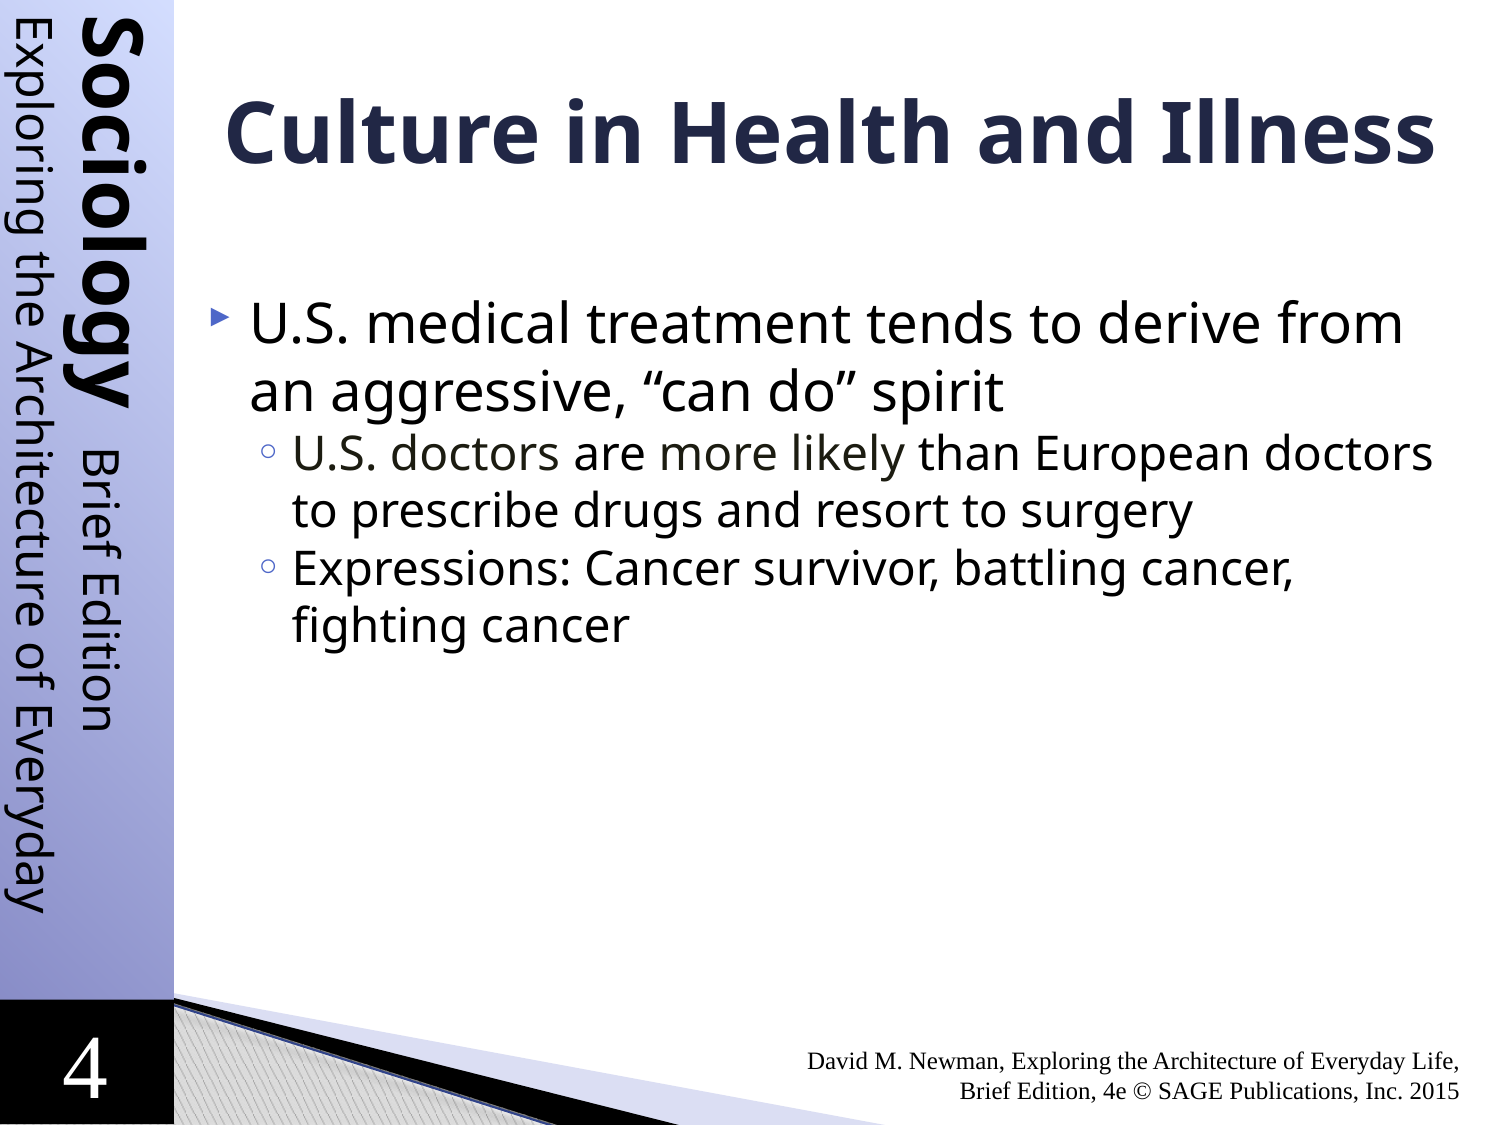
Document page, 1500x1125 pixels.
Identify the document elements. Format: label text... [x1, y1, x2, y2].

footer David M. Newman, Exploring the Architecture of Everyday Life, Brief Edition, 4e © SAGE Publications, Inc. 2015 [787, 1037, 1475, 1098]
picture [174, 1003, 558, 1125]
list U.S. medical treatment tends to derive from an aggressive, “can do” spirit U.S. doctors are more likely than European doctors to prescribe drugs and resort to surgery Expressions: Cancer survivor, battling cancer, fighting cancer [174, 212, 1450, 955]
title Culture in Health and Illness [200, 1, 1500, 189]
